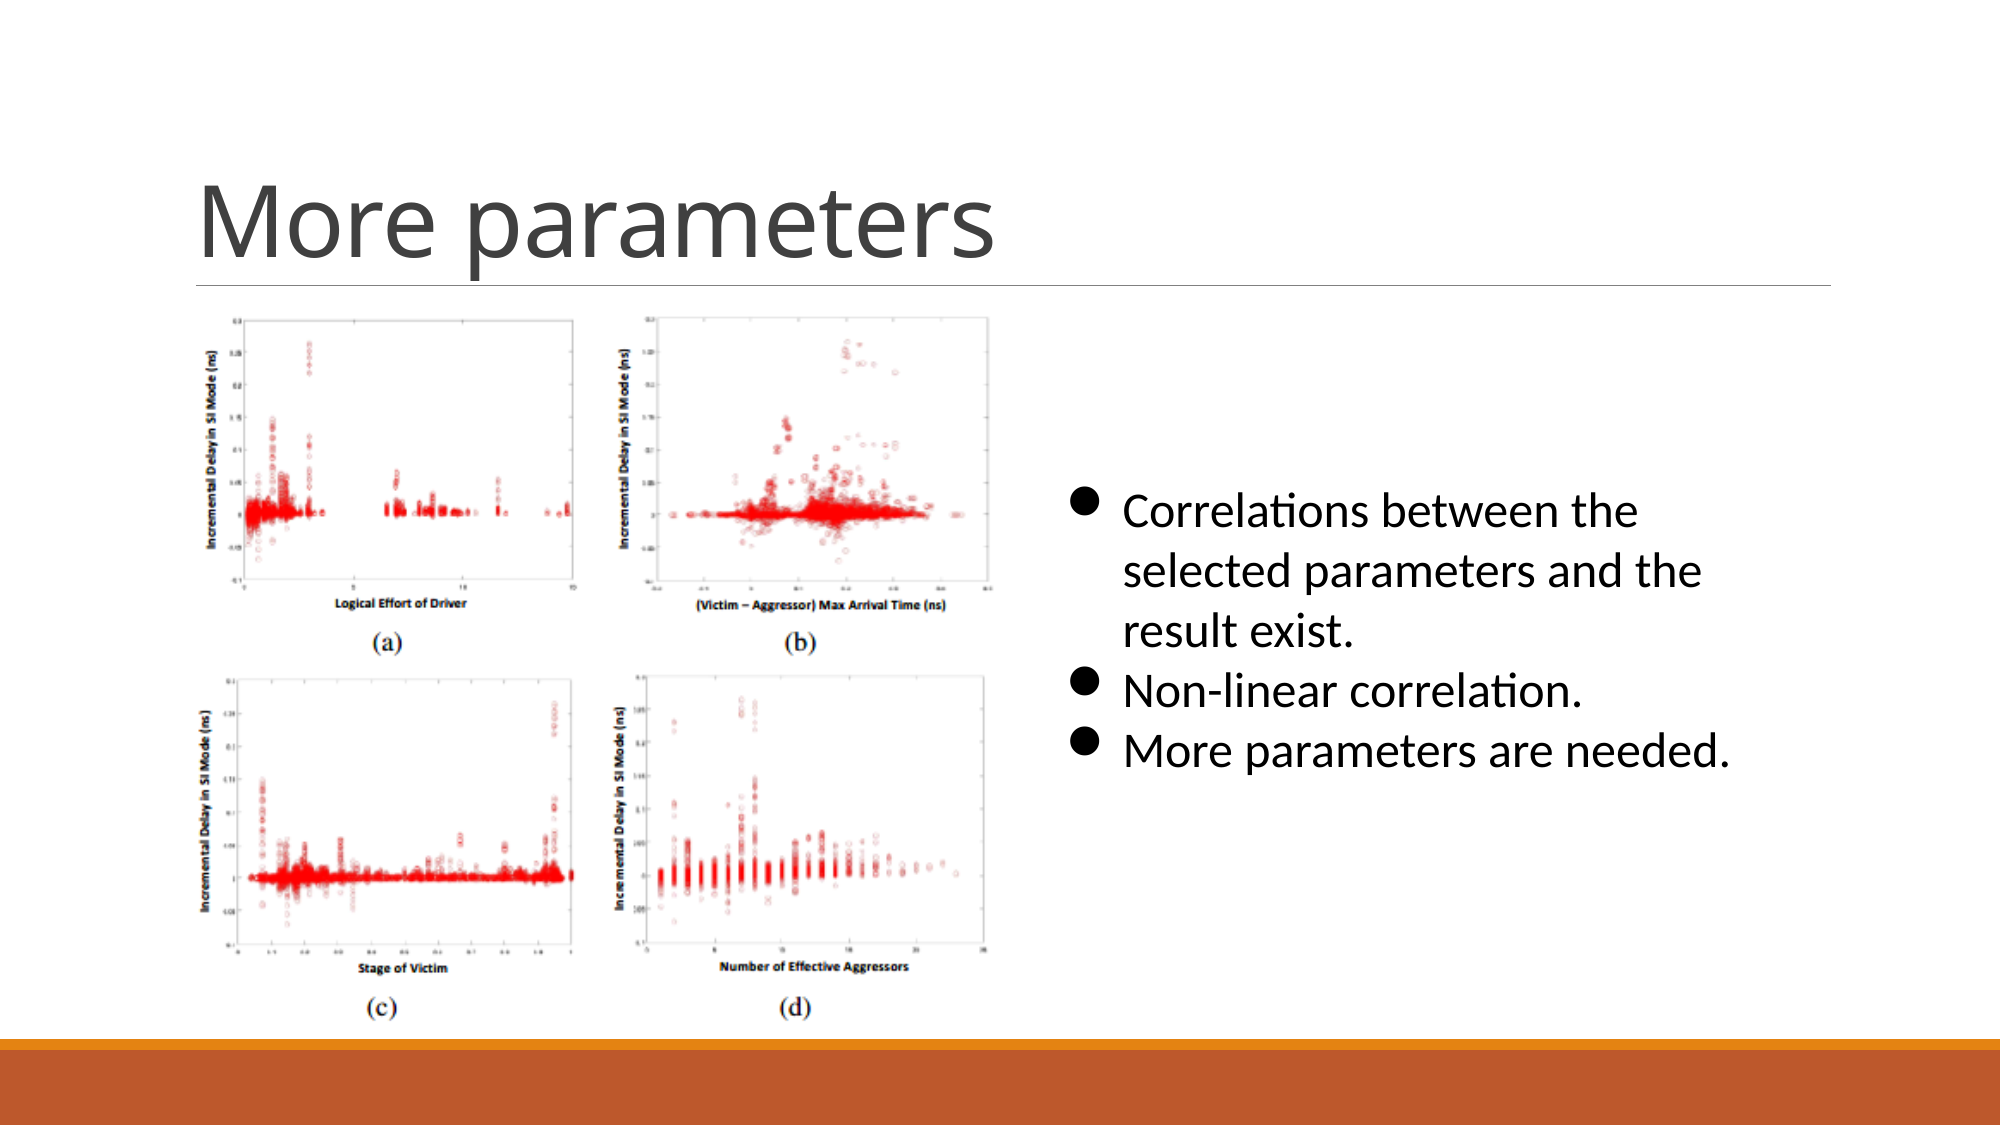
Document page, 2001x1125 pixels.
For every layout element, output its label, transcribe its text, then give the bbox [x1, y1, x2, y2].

text_box Correlations between the selected parameters and the result exist. Non-linear correlation. More parameters are needed. [1051, 470, 1830, 786]
title More parameters [180, 47, 1830, 285]
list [179, 305, 1022, 1029]
